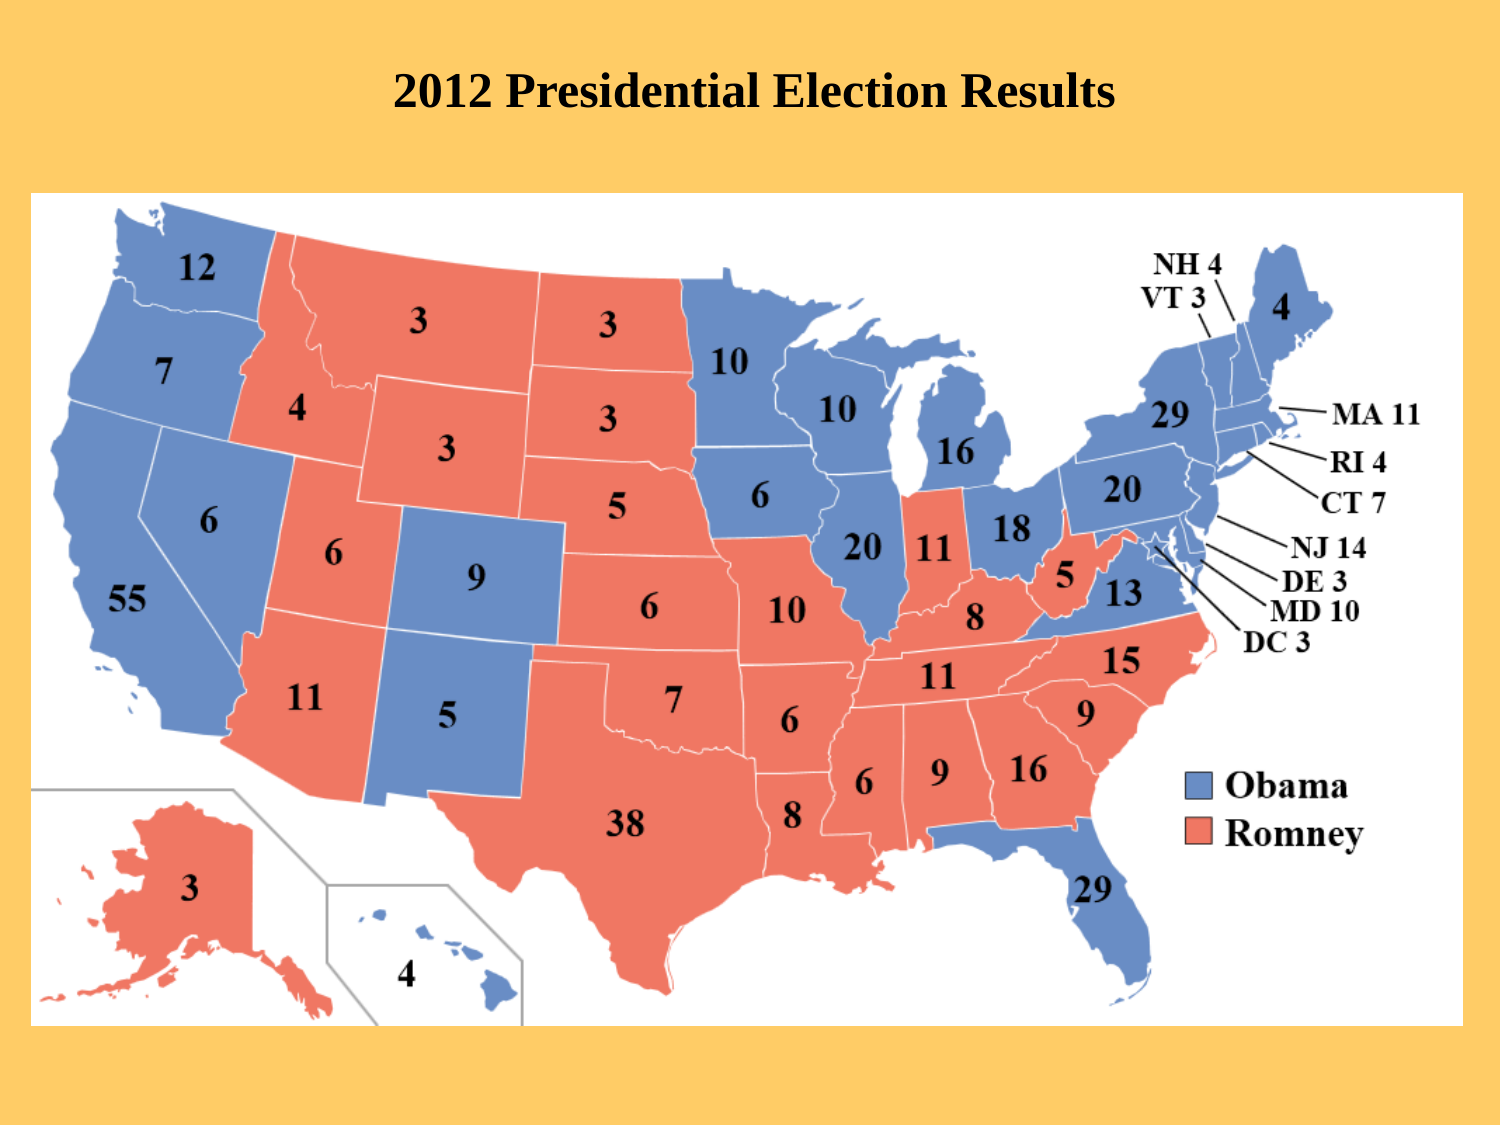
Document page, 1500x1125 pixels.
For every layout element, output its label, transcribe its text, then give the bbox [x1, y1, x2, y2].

text_box 2012 Presidential Election Results [378, 49, 1144, 125]
picture [31, 193, 1463, 1026]
